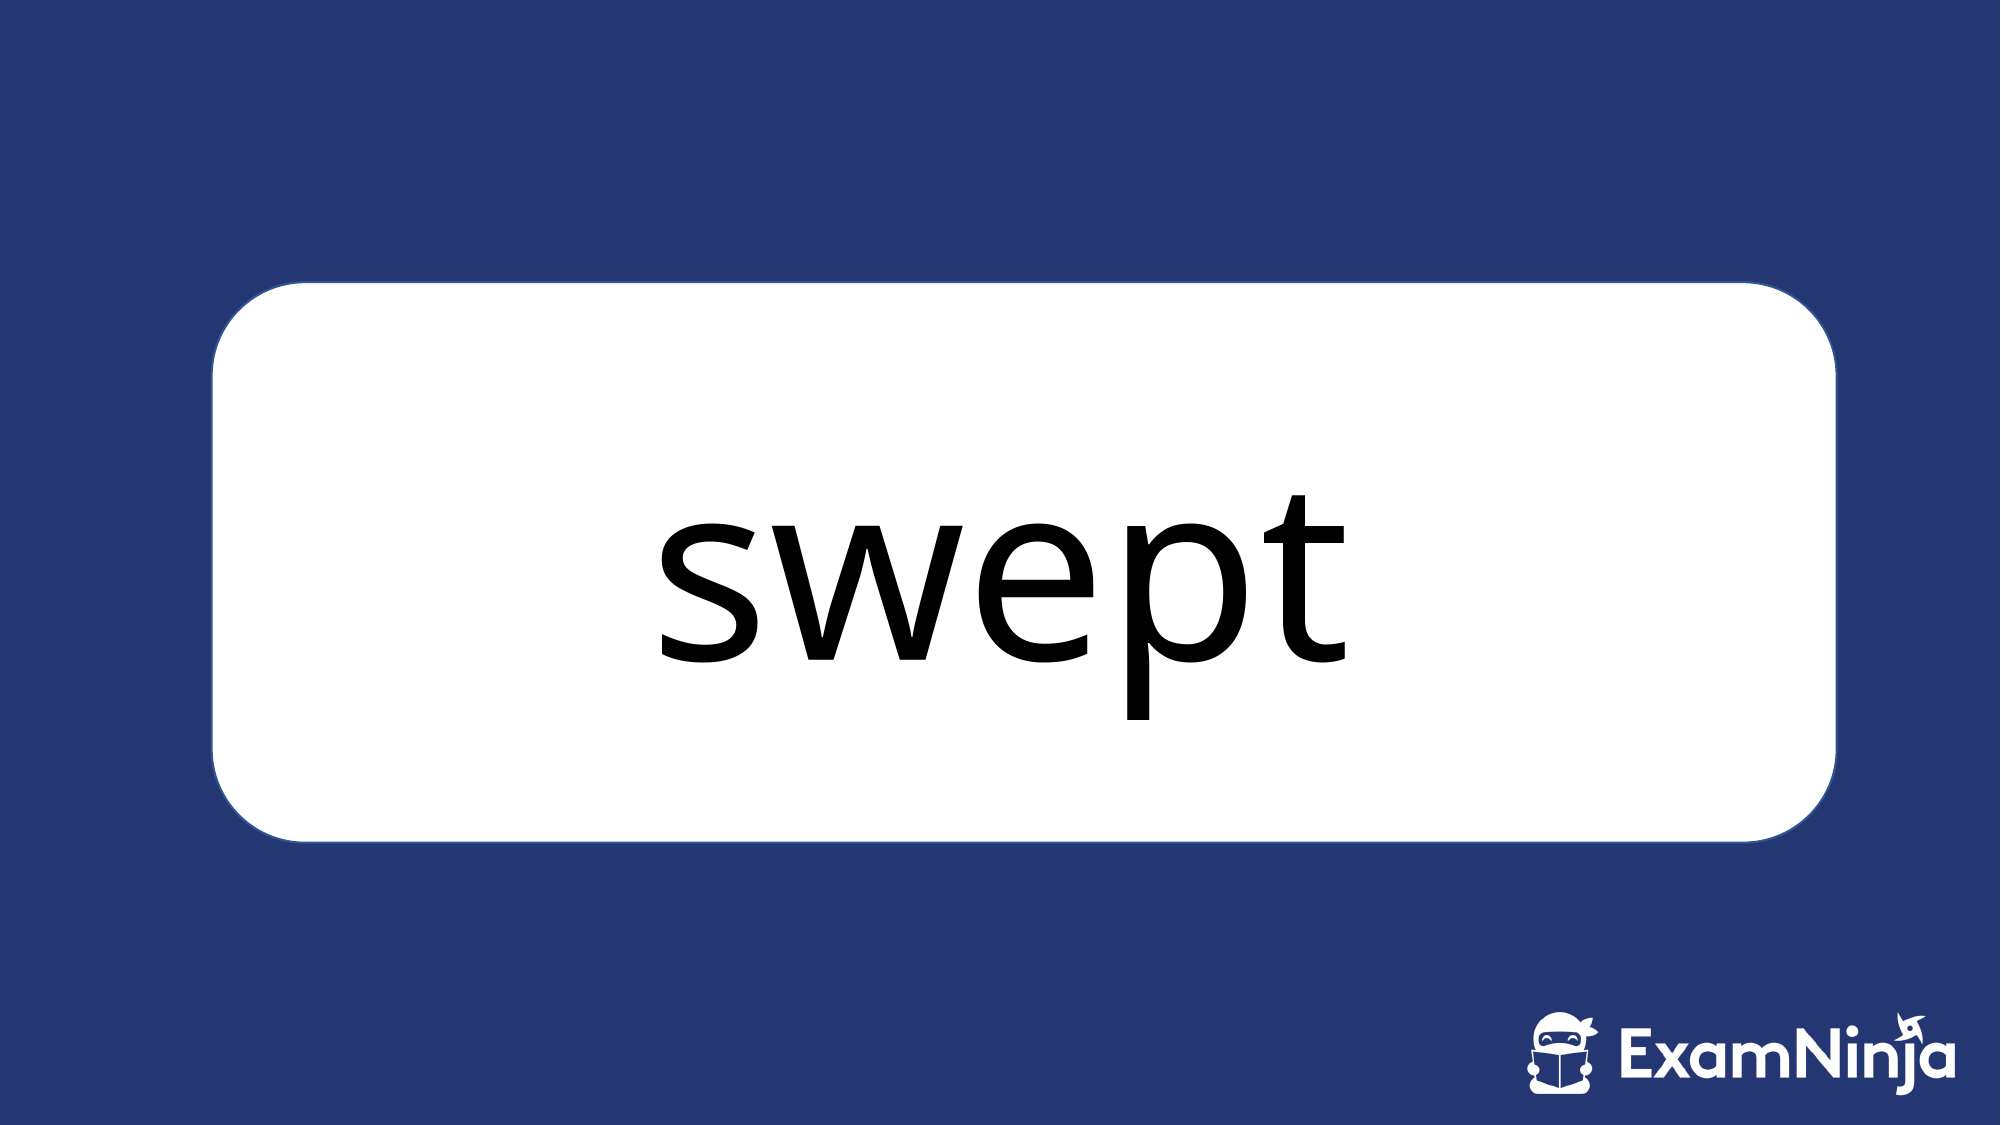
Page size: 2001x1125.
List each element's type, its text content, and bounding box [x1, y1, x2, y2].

text_box [210, 281, 1838, 403]
text_box swept [143, 403, 1857, 719]
picture [1501, 1003, 1979, 1102]
text_box [210, 719, 1838, 844]
